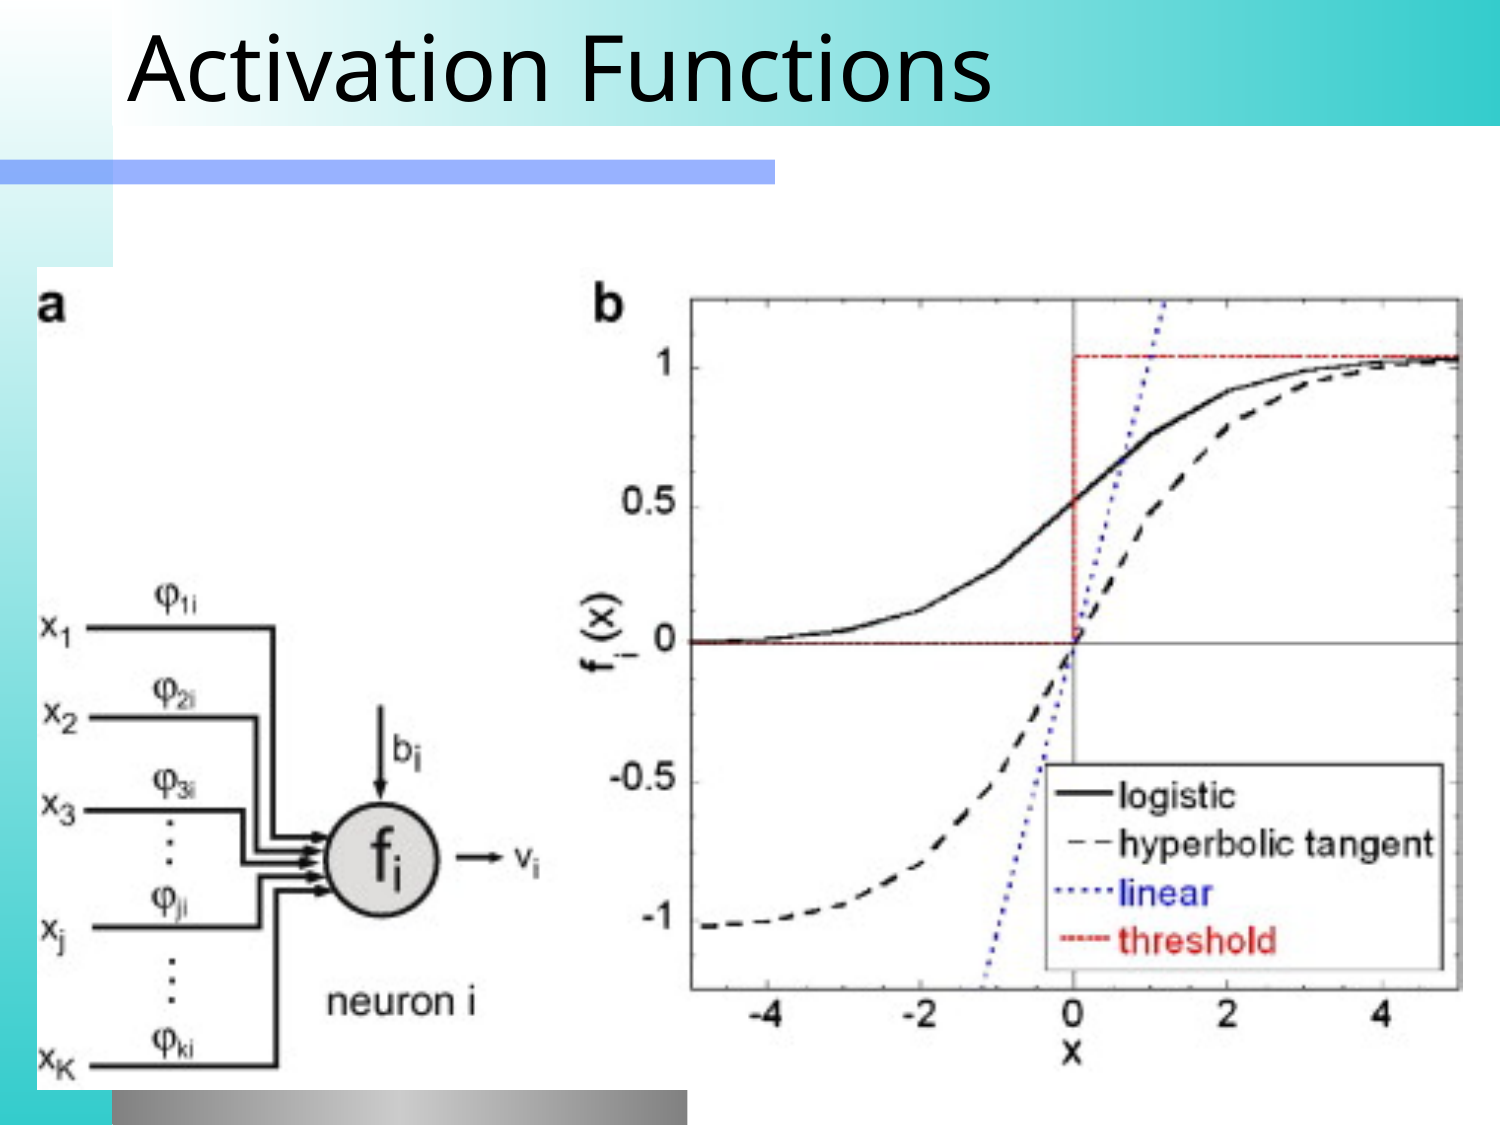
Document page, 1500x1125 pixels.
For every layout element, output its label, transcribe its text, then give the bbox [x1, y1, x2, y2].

title Activation Functions [111, 3, 1448, 126]
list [37, 267, 1463, 1090]
